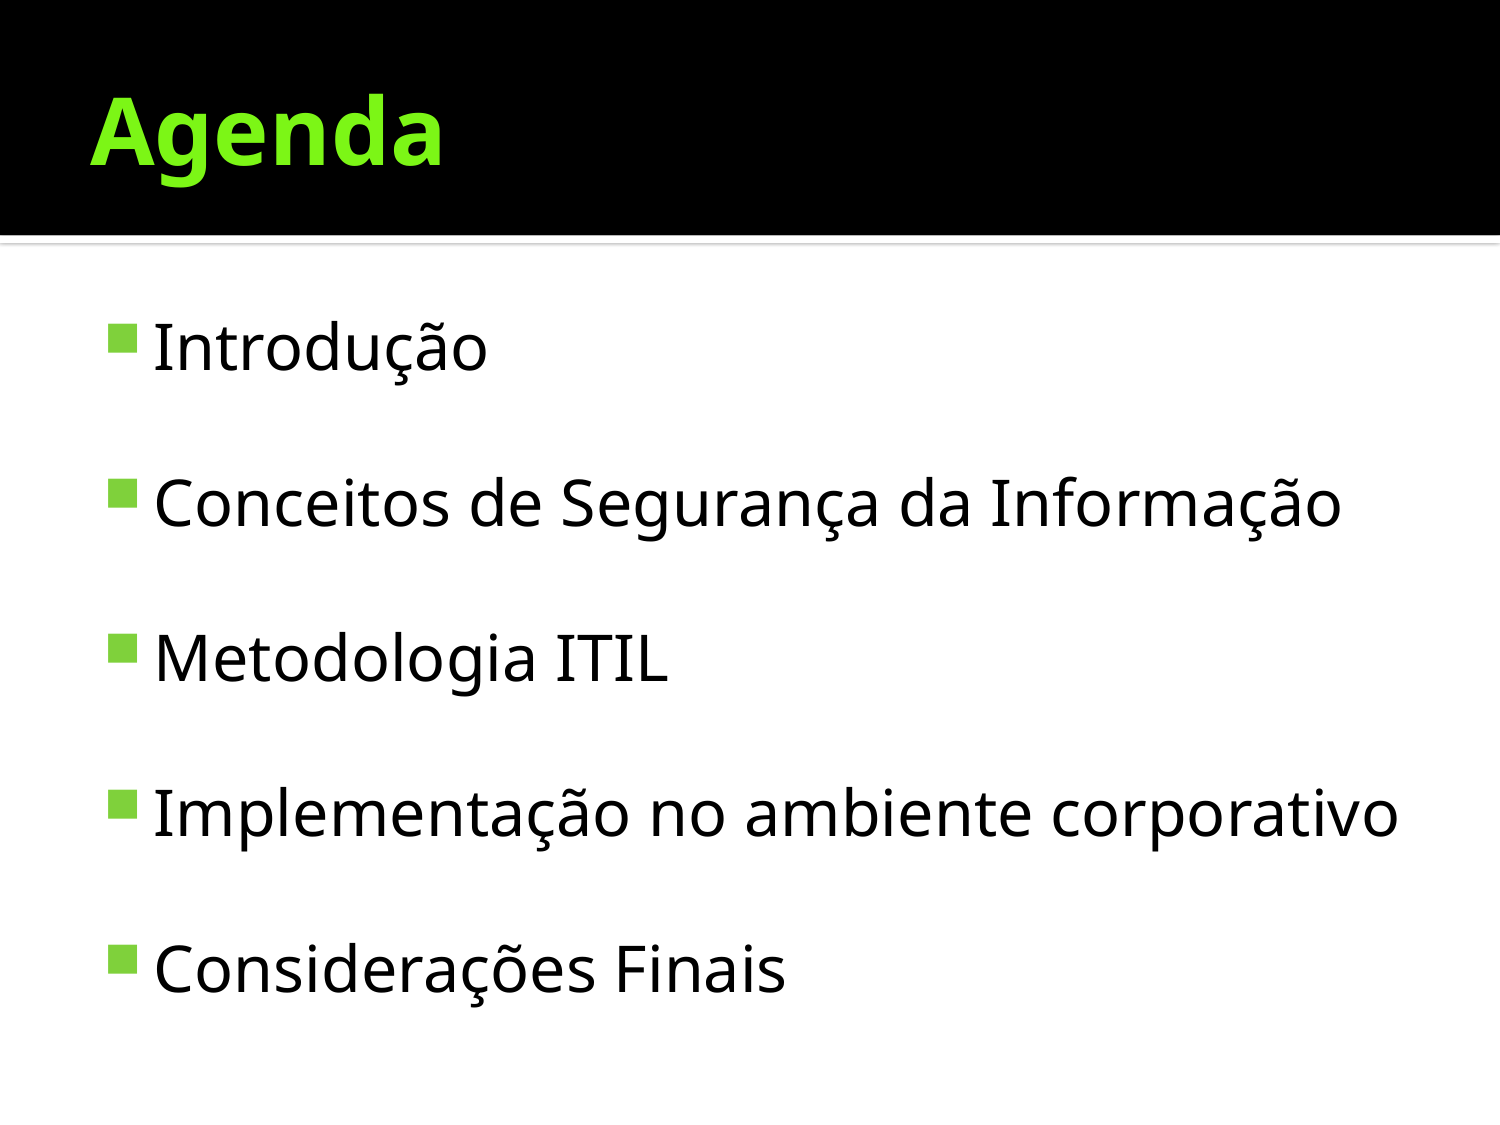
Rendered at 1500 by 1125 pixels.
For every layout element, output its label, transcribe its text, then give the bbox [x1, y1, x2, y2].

title Agenda [75, 25, 1425, 231]
list Introdução Conceitos de Segurança da Informação Metodologia ITIL Implementação no ambiente corporativo Considerações Finais [75, 291, 1425, 1079]
